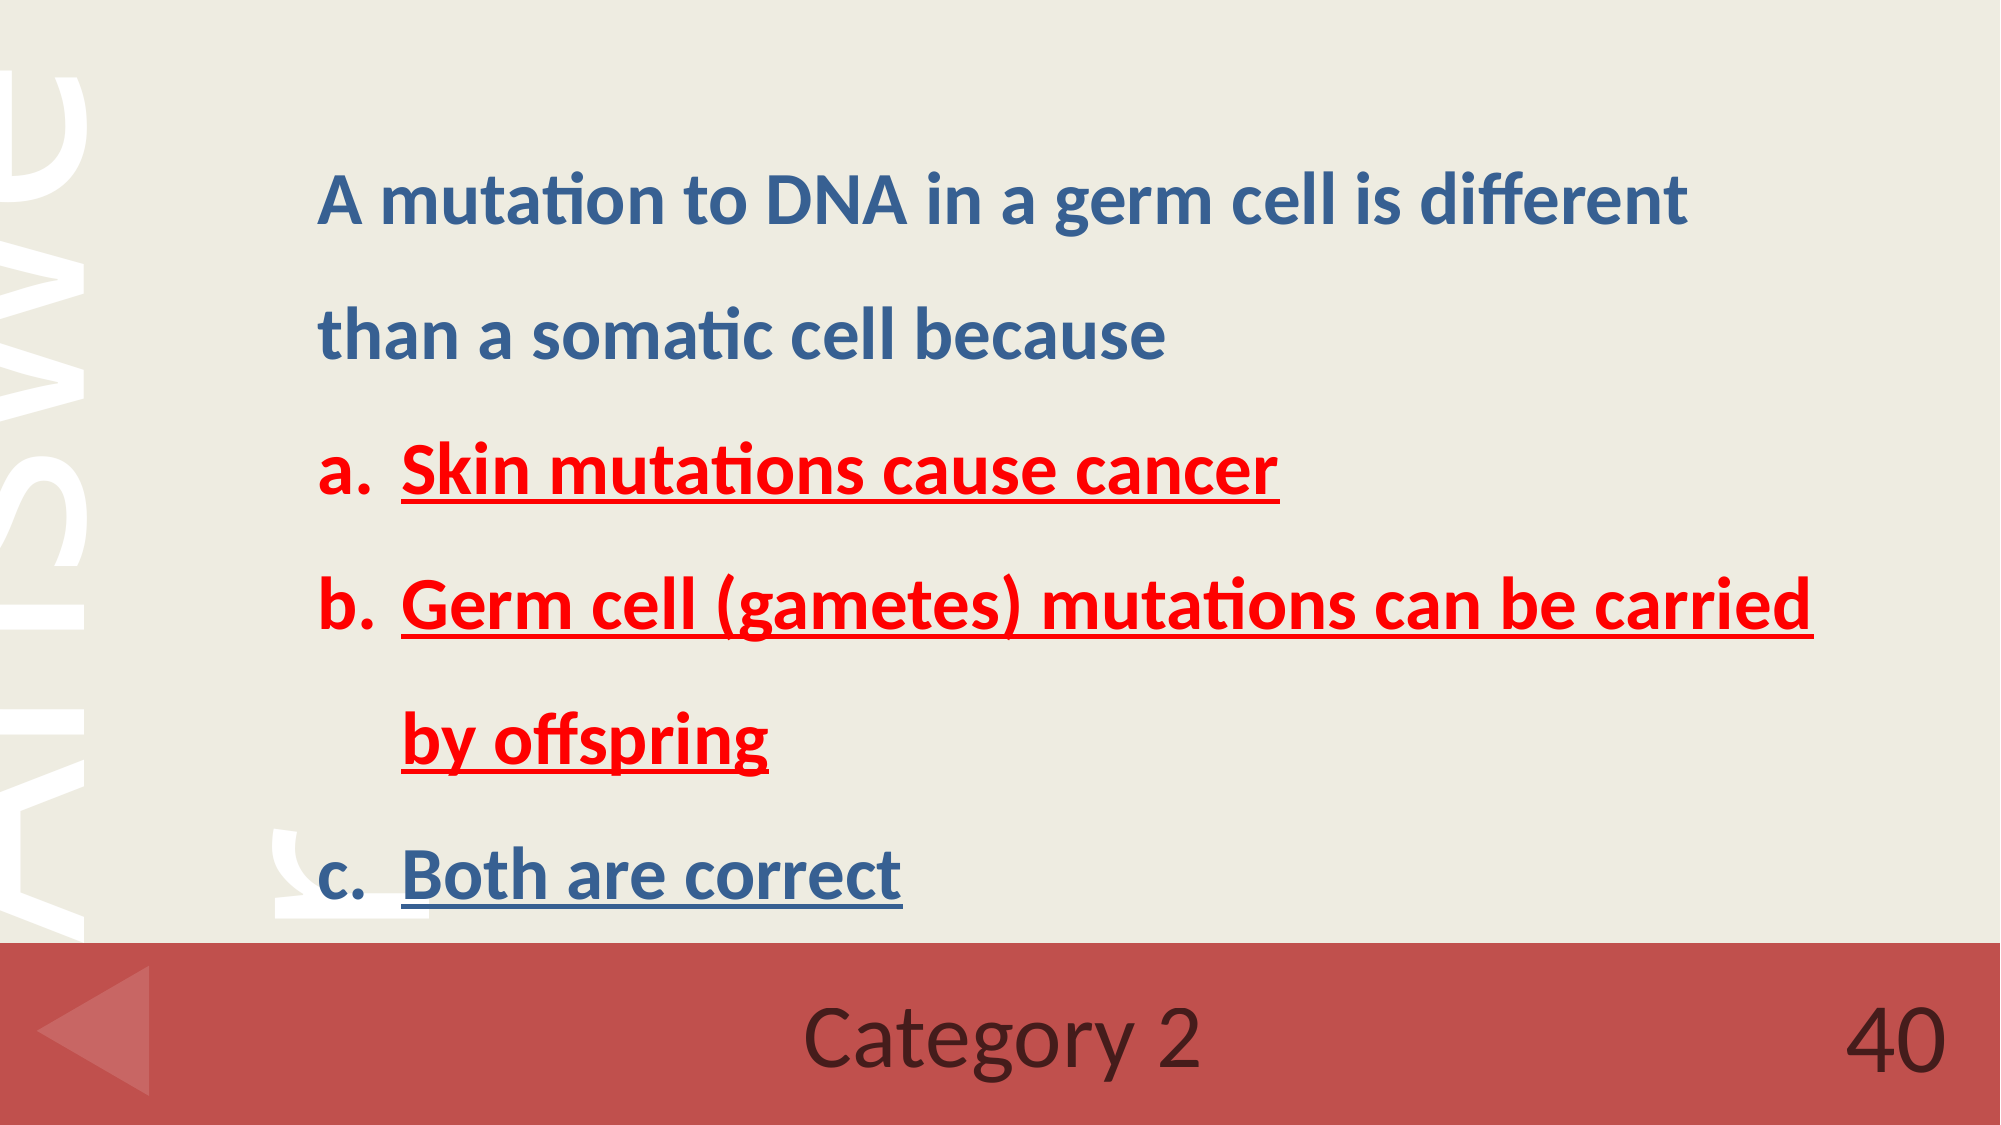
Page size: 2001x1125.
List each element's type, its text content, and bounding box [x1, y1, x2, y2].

title Category 2 [103, 937, 1904, 1125]
list 40 [1904, 967, 1963, 1097]
list A mutation to DNA in a germ cell is different than a somatic cell because Skin mutations cause cancer Germ cell (gametes) mutations can be carried by offspring Both are correct [302, 146, 1862, 874]
